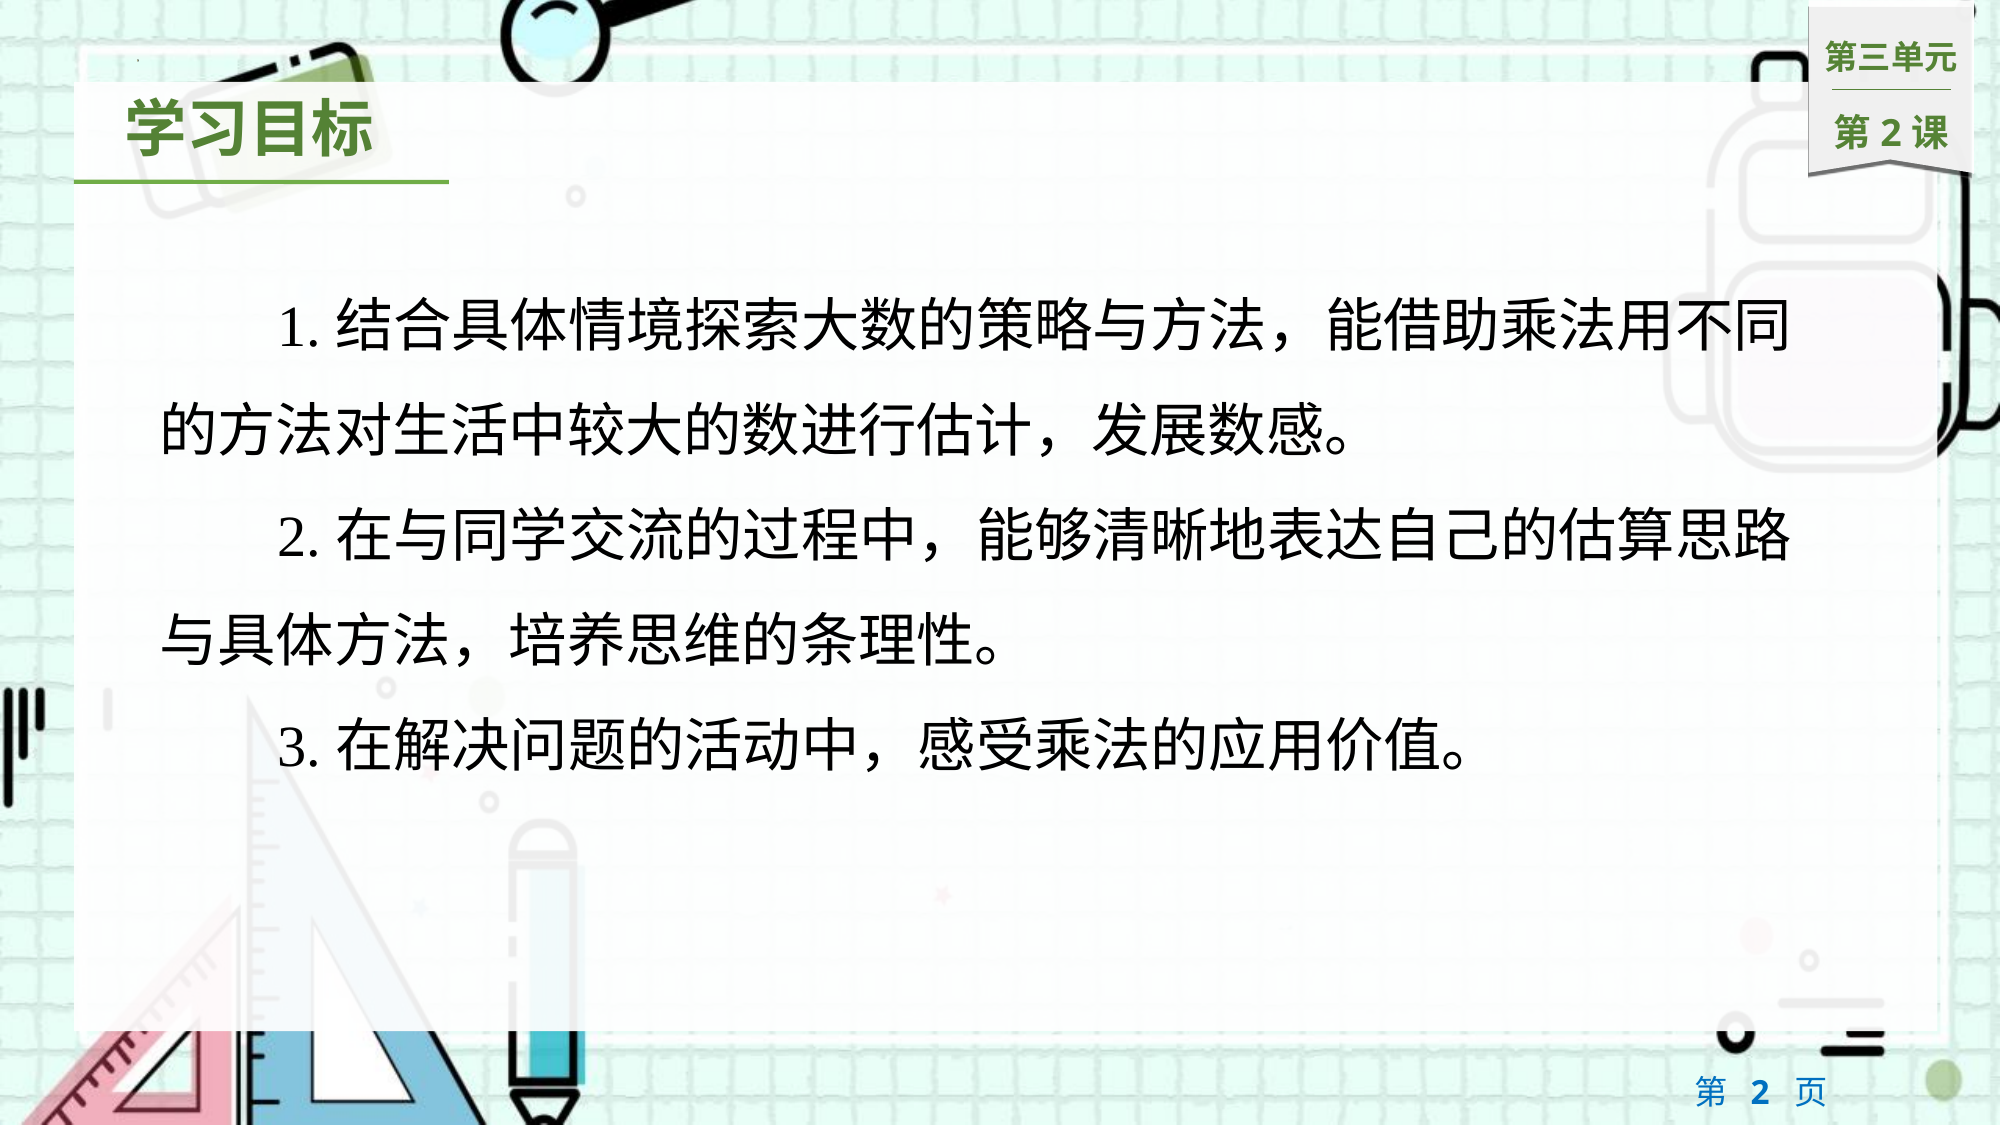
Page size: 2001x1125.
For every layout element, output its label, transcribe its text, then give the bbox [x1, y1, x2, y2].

picture [0, 0, 2000, 1125]
list 1.结合具体情境探索大数的策略与方法，能借助乘法用不同的方法对生活中较大的数进行估计，发展数感。 2.在与同学交流的过程中，能够清晰地表达自己的估算思路与具体方法，培养思维的条理性。 3.在解决问题的活动中，感受乘法的应用价值。 [144, 246, 1844, 985]
picture [1938, 168, 1971, 176]
